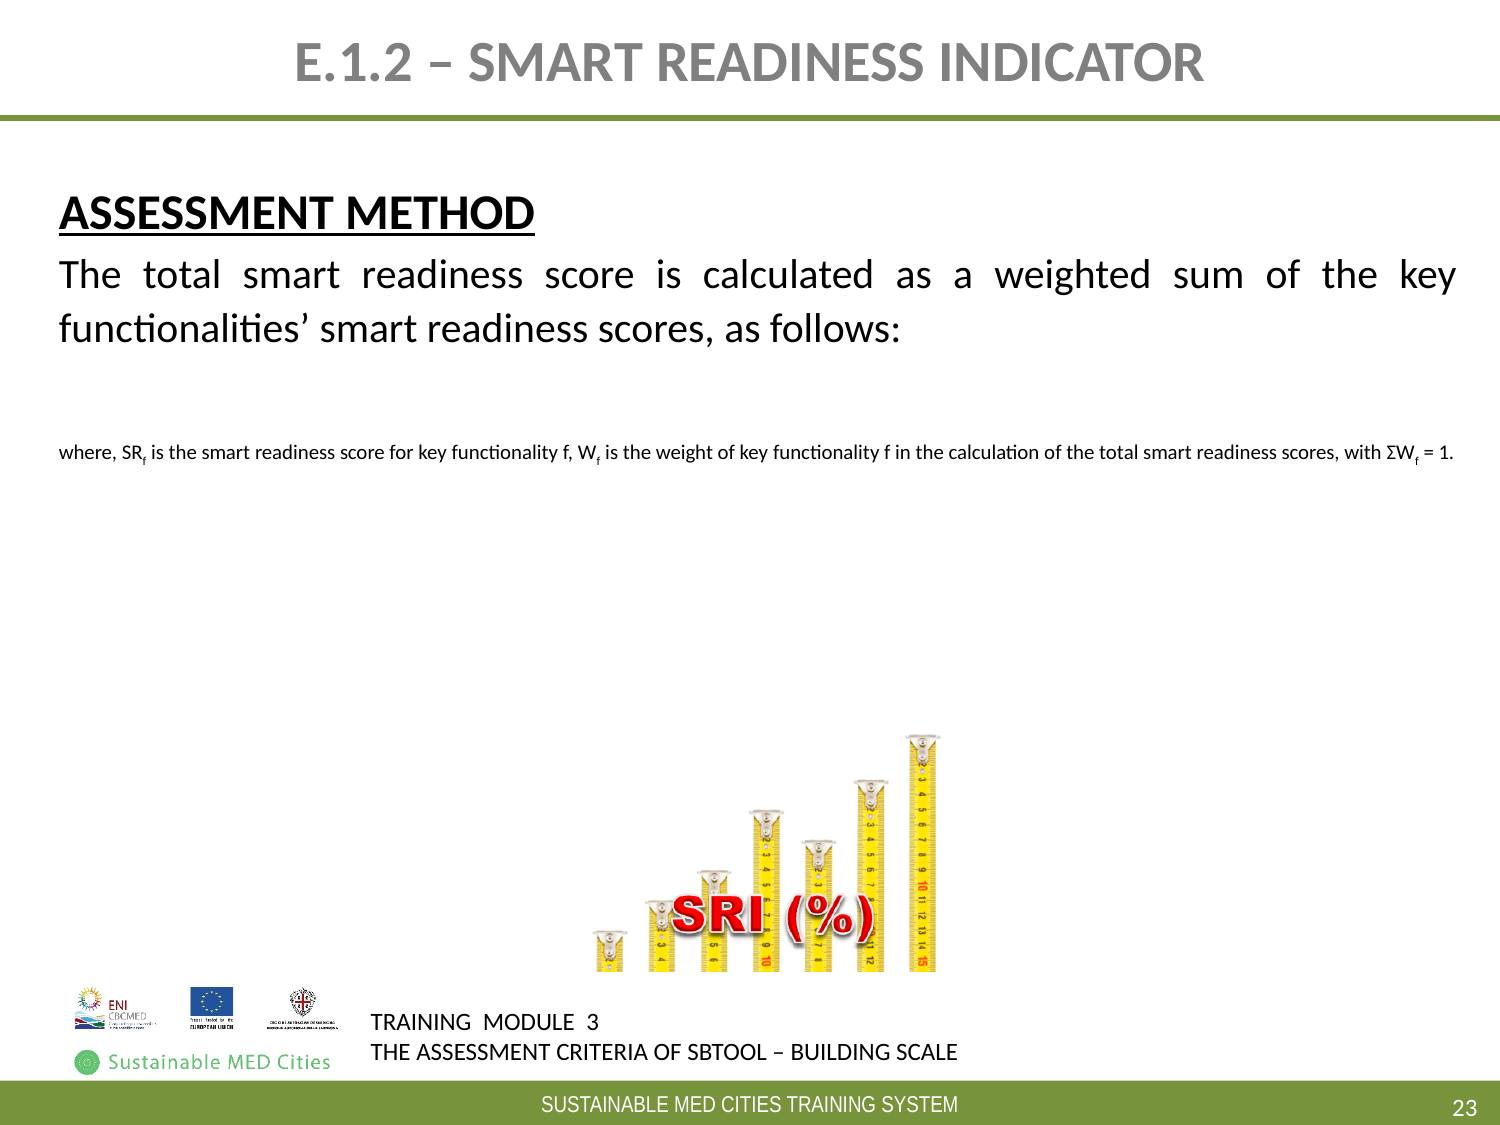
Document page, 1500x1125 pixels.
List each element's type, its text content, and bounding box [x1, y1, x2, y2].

picture [537, 727, 1010, 972]
picture [62, 978, 356, 1080]
title E.1.2 – SMART READINESS INDICATOR [0, 0, 1500, 117]
text_box ASSESSMENT METHOD [43, 171, 1106, 257]
slide_number 23 [1142, 1076, 1493, 1125]
